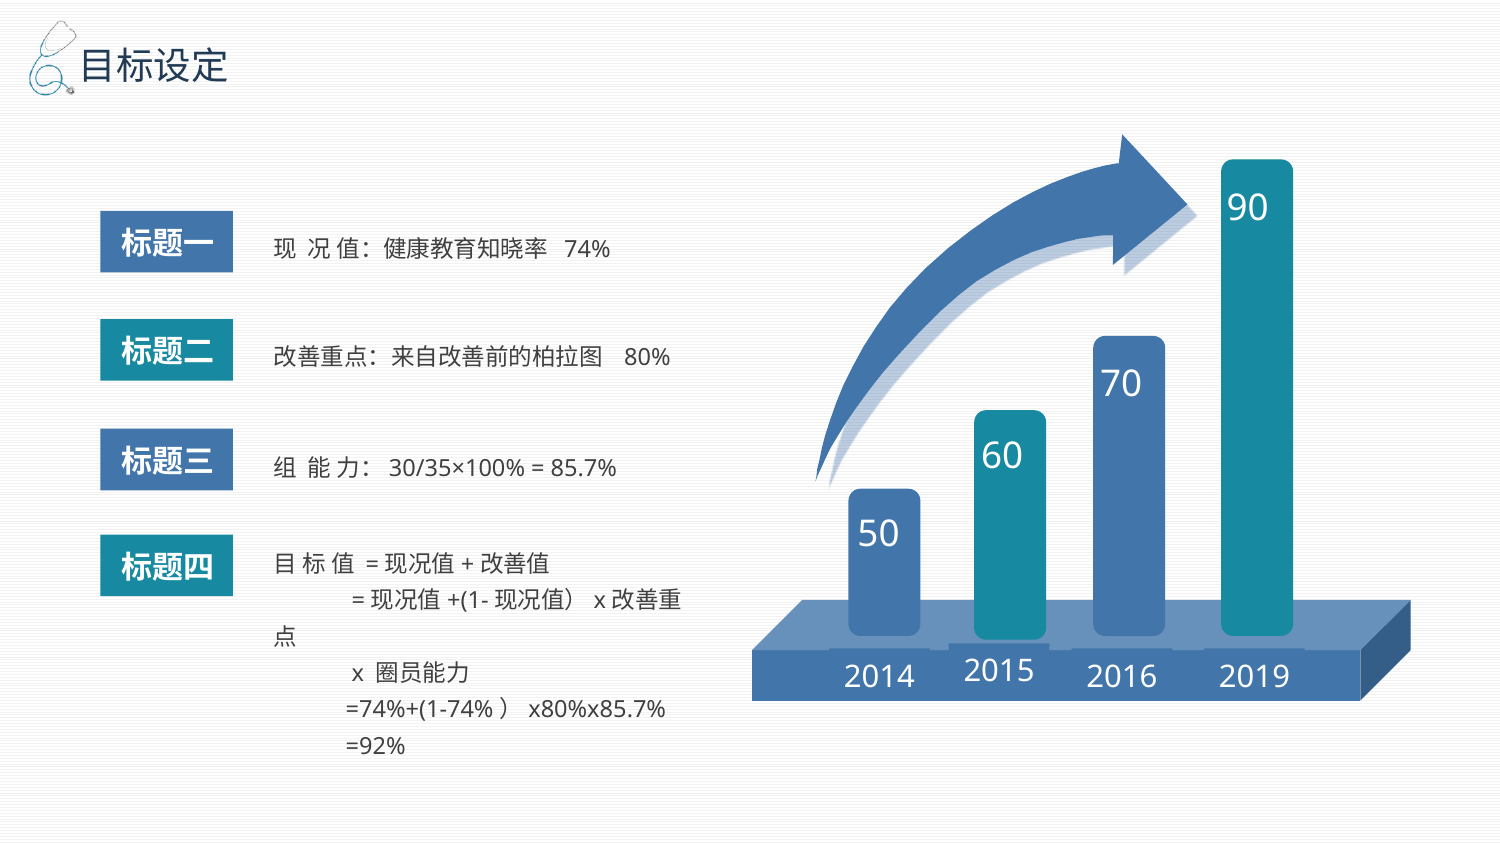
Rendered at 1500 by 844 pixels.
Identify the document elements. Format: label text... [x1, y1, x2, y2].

text_box 改善重点：来自改善前的柏拉图 80% [262, 327, 715, 376]
text_box [1093, 335, 1166, 599]
text_box [1221, 159, 1294, 599]
text_box 现 况 值：健康教育知晓率 74% [262, 219, 715, 268]
picture [12, 13, 101, 102]
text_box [100, 318, 240, 381]
text_box 70 [1085, 352, 1157, 411]
text_box 50 [843, 502, 914, 561]
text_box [100, 210, 240, 273]
text_box [815, 134, 1188, 482]
text_box [848, 488, 921, 599]
text_box 组 能 力：30/35×100% = 85.7% [262, 438, 715, 487]
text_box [100, 428, 240, 491]
text_box 目 标 值 =现况值+改善值 =现况值+(1-现况值）x改善重点 x 圈员能力 =74%+(1-74%）x80%x85.7% =92% [262, 534, 715, 765]
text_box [751, 599, 1411, 702]
text_box 60 [966, 424, 1038, 483]
text_box 90 [1212, 176, 1283, 235]
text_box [100, 534, 240, 597]
text_box [974, 410, 1047, 599]
